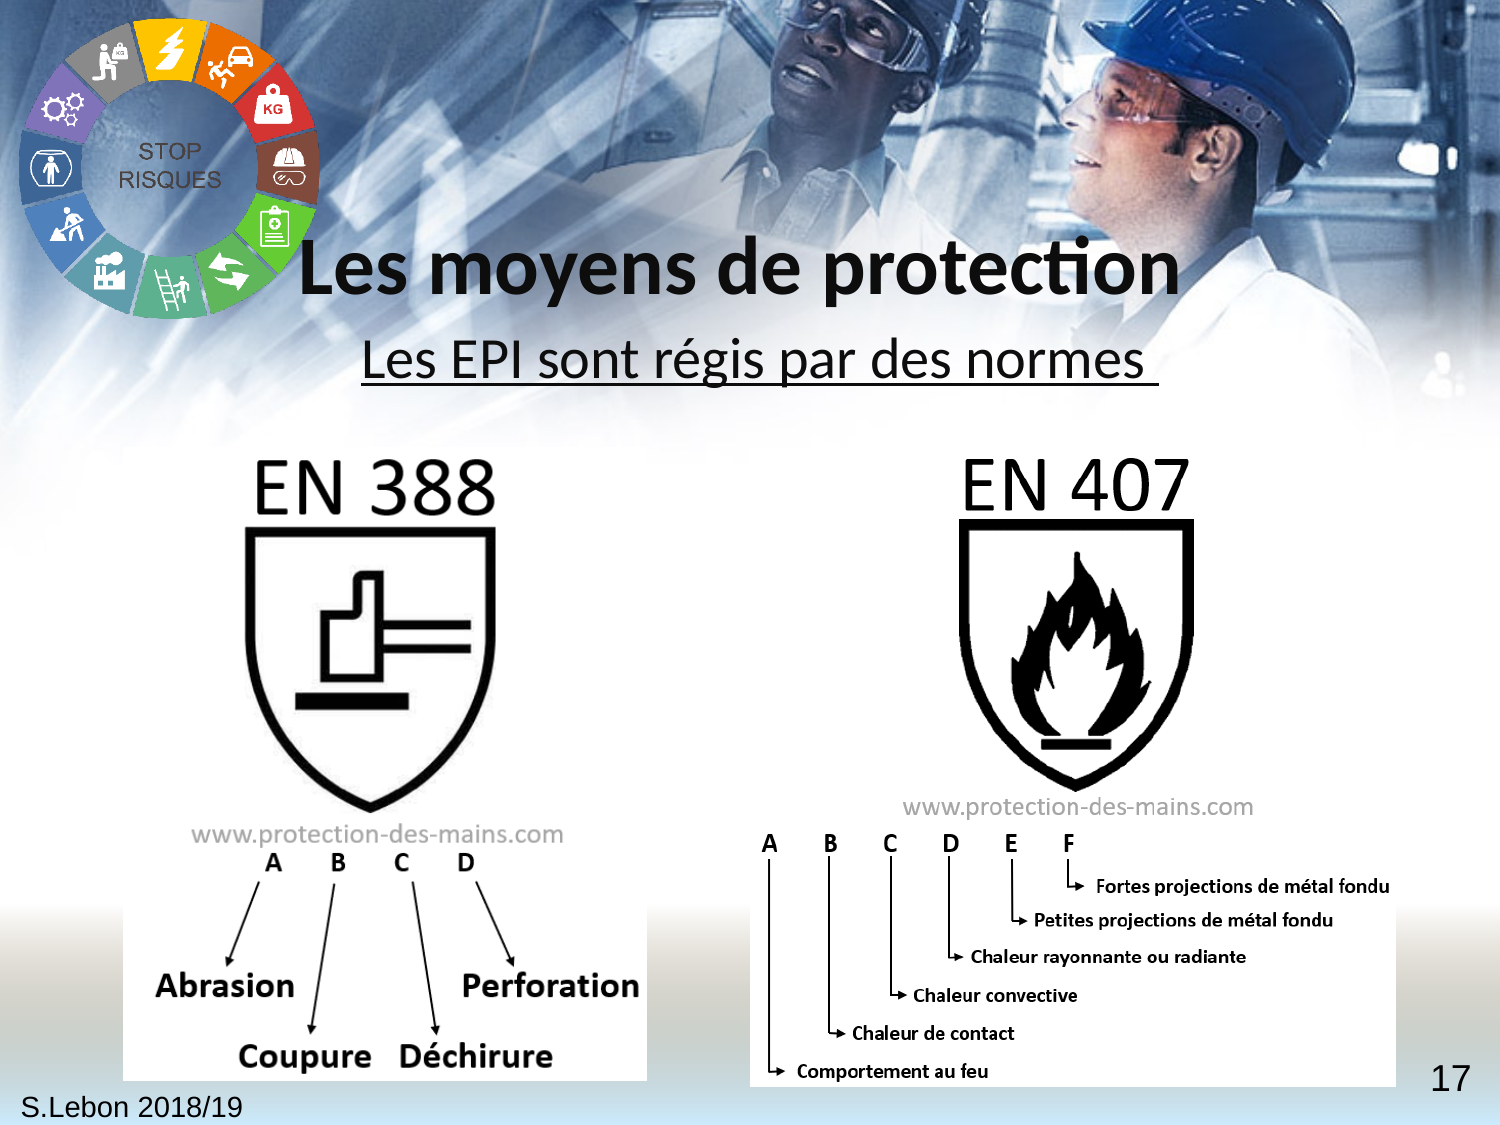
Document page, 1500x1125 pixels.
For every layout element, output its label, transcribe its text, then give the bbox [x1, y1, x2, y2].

text_box S.Lebon 2018/19 [5, 1080, 396, 1125]
title Les moyens de protection [341, 219, 1288, 304]
text_box 17 [1415, 1046, 1498, 1107]
text_box Les EPI sont régis par des normes [222, 313, 1298, 398]
picture [0, 0, 1500, 1087]
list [123, 447, 647, 1081]
